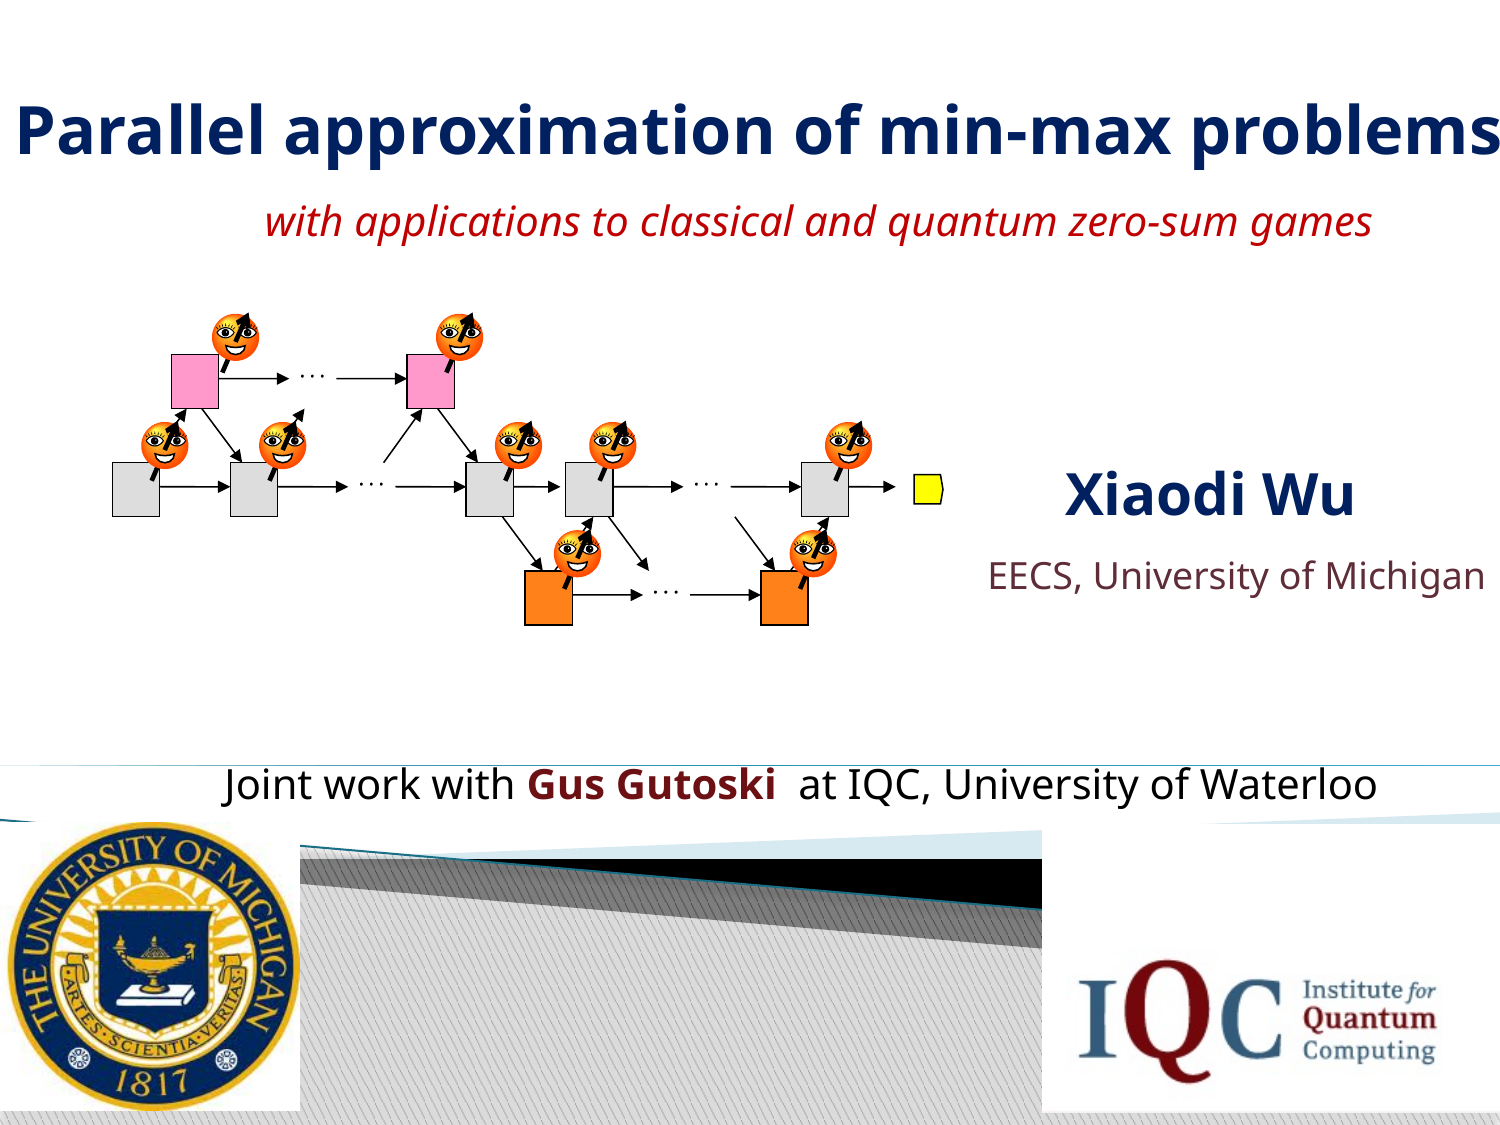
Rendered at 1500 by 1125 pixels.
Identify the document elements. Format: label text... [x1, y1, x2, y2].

picture [0, 822, 1500, 1113]
subtitle Xiaodi Wu [1037, 450, 1375, 544]
text_box Joint work with Gus Gutoski at IQC, University of Waterloo [209, 750, 1488, 815]
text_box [112, 312, 944, 626]
text_box with applications to classical and quantum zero-sum games [249, 187, 1500, 253]
text_box EECS, University of Michigan [972, 544, 1500, 605]
title Parallel approximation of min-max problems [0, 24, 1500, 175]
